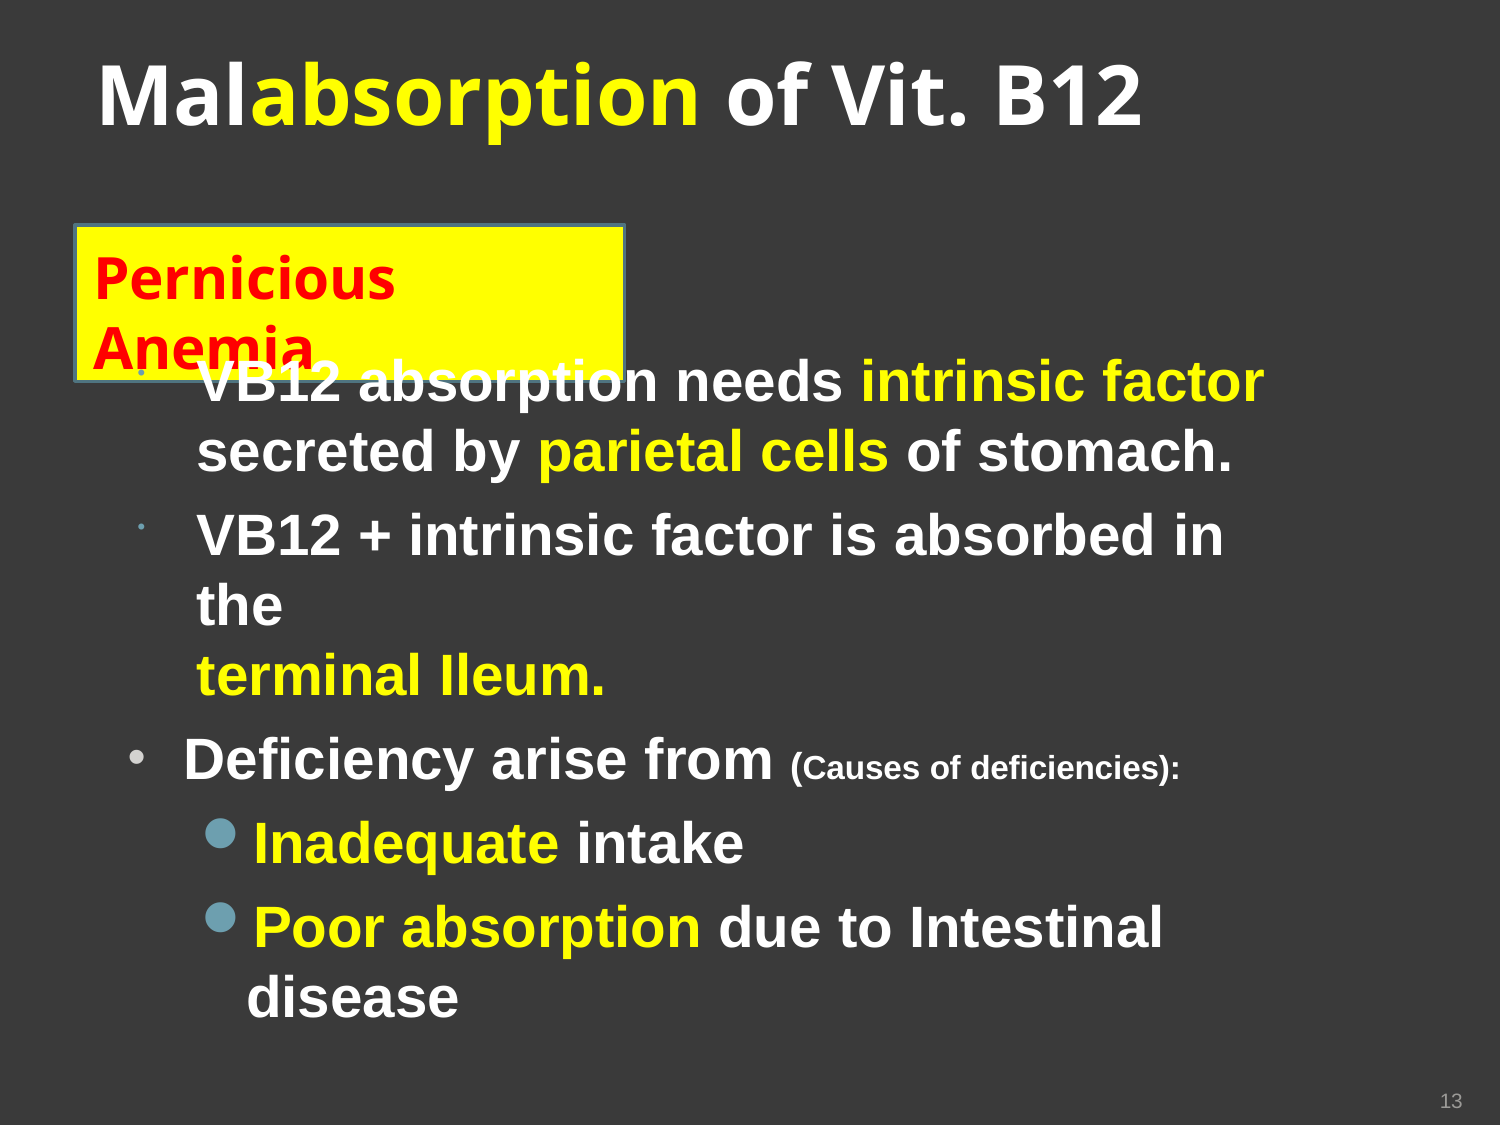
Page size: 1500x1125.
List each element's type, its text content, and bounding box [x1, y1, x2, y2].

text_box Pernicious Anemia [75, 224, 625, 382]
text_box VB12 absorption needs intrinsic factor secreted by parietal cells of stomach. VB12 + intrinsic factor is absorbed in the terminal Ileum. Deficiency arise from (Causes of deficiencies): Inadequate intake Poor absorption due to Intestinal disease [125, 343, 1333, 1030]
slide_number 13 [1435, 1089, 1467, 1125]
title Malabsorption of Vit. B12 [92, 41, 1159, 230]
